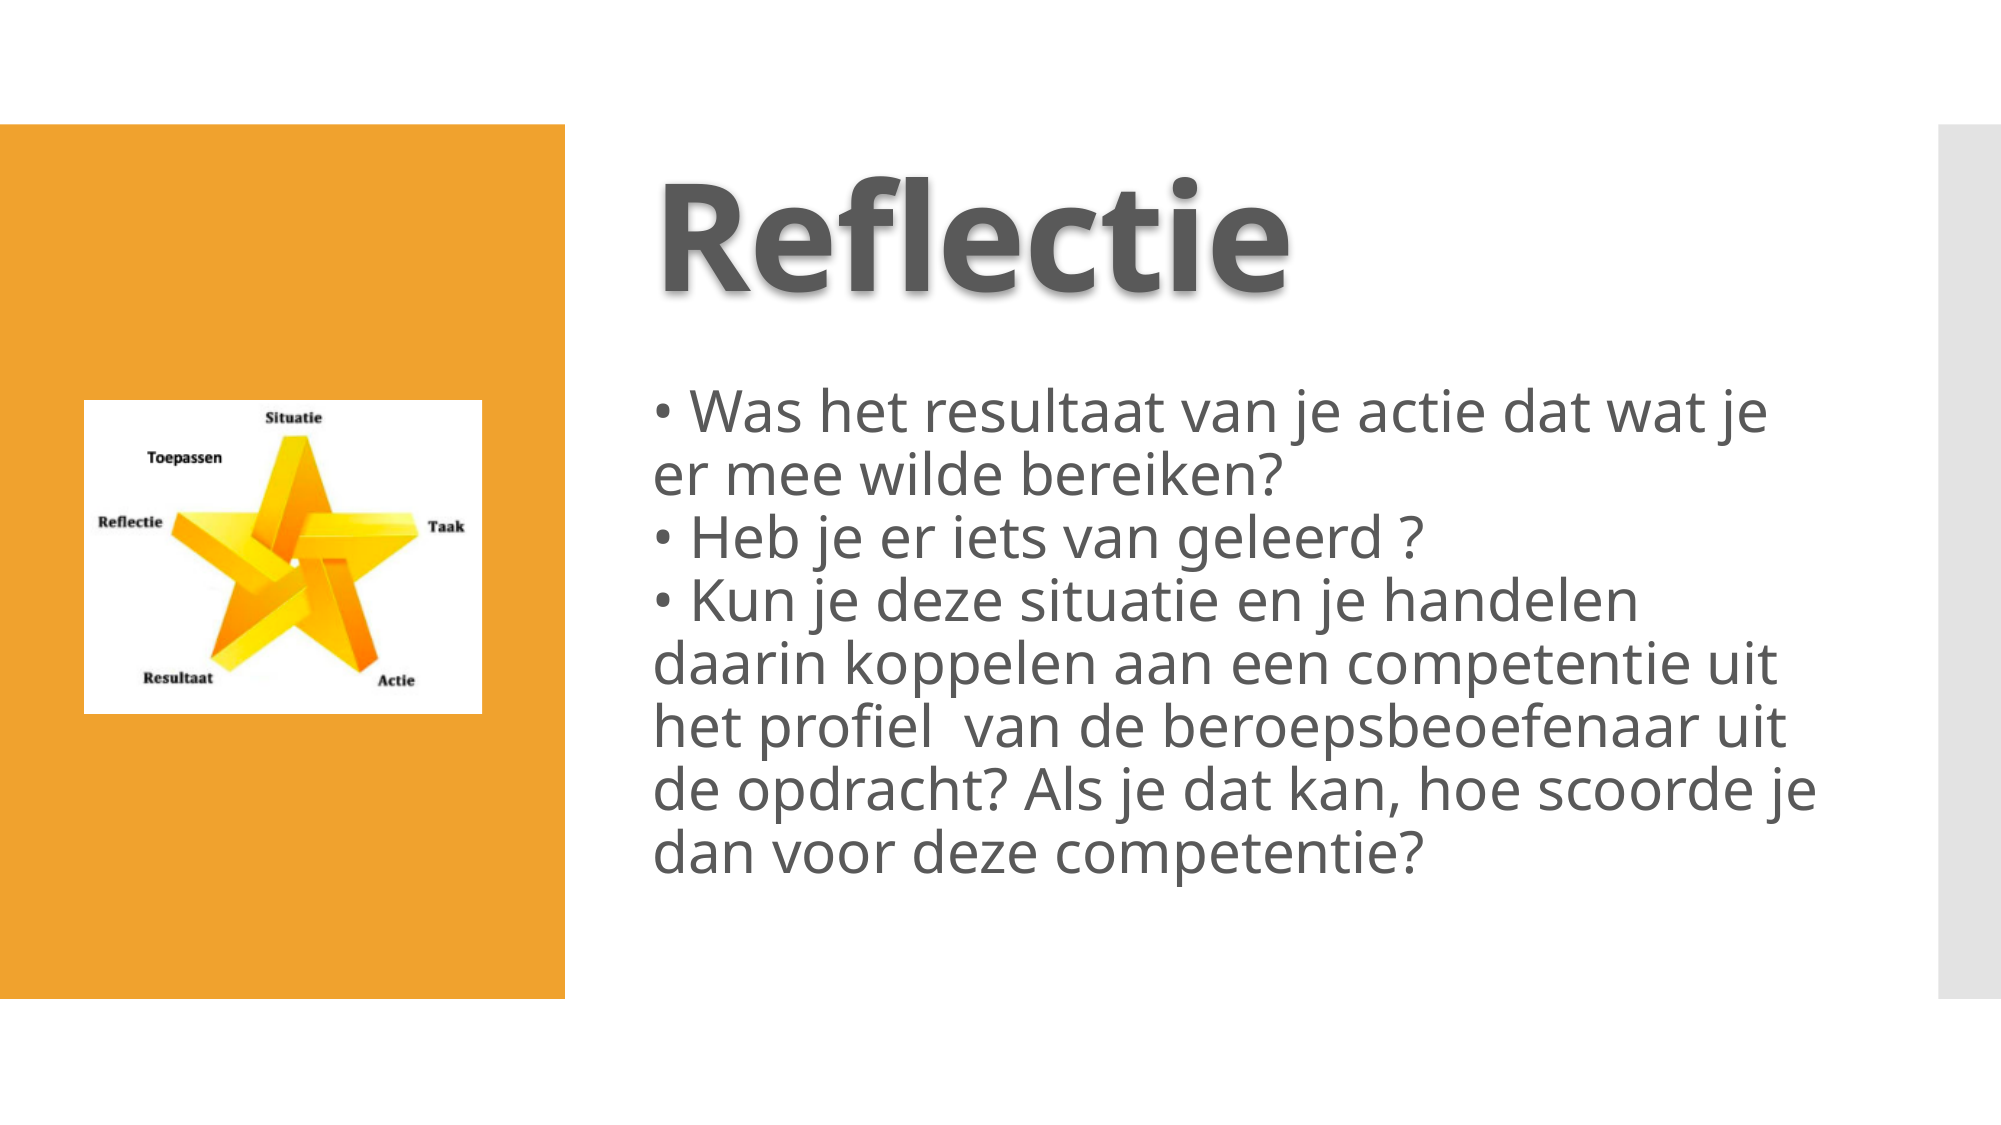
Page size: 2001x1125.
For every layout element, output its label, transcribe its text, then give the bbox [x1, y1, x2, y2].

title Reflectie [637, 122, 1835, 332]
list • Was het resultaat van je actie dat wat je er mee wilde bereiken? • Heb je er iets van geleerd ? • Kun je deze situatie en je handelen daarin koppelen aan een competentie uit het profiel van de beroepsbeoefenaar uit de opdracht? Als je dat kan, hoe scoorde je dan voor deze competentie? [637, 375, 1838, 917]
picture [83, 400, 483, 715]
